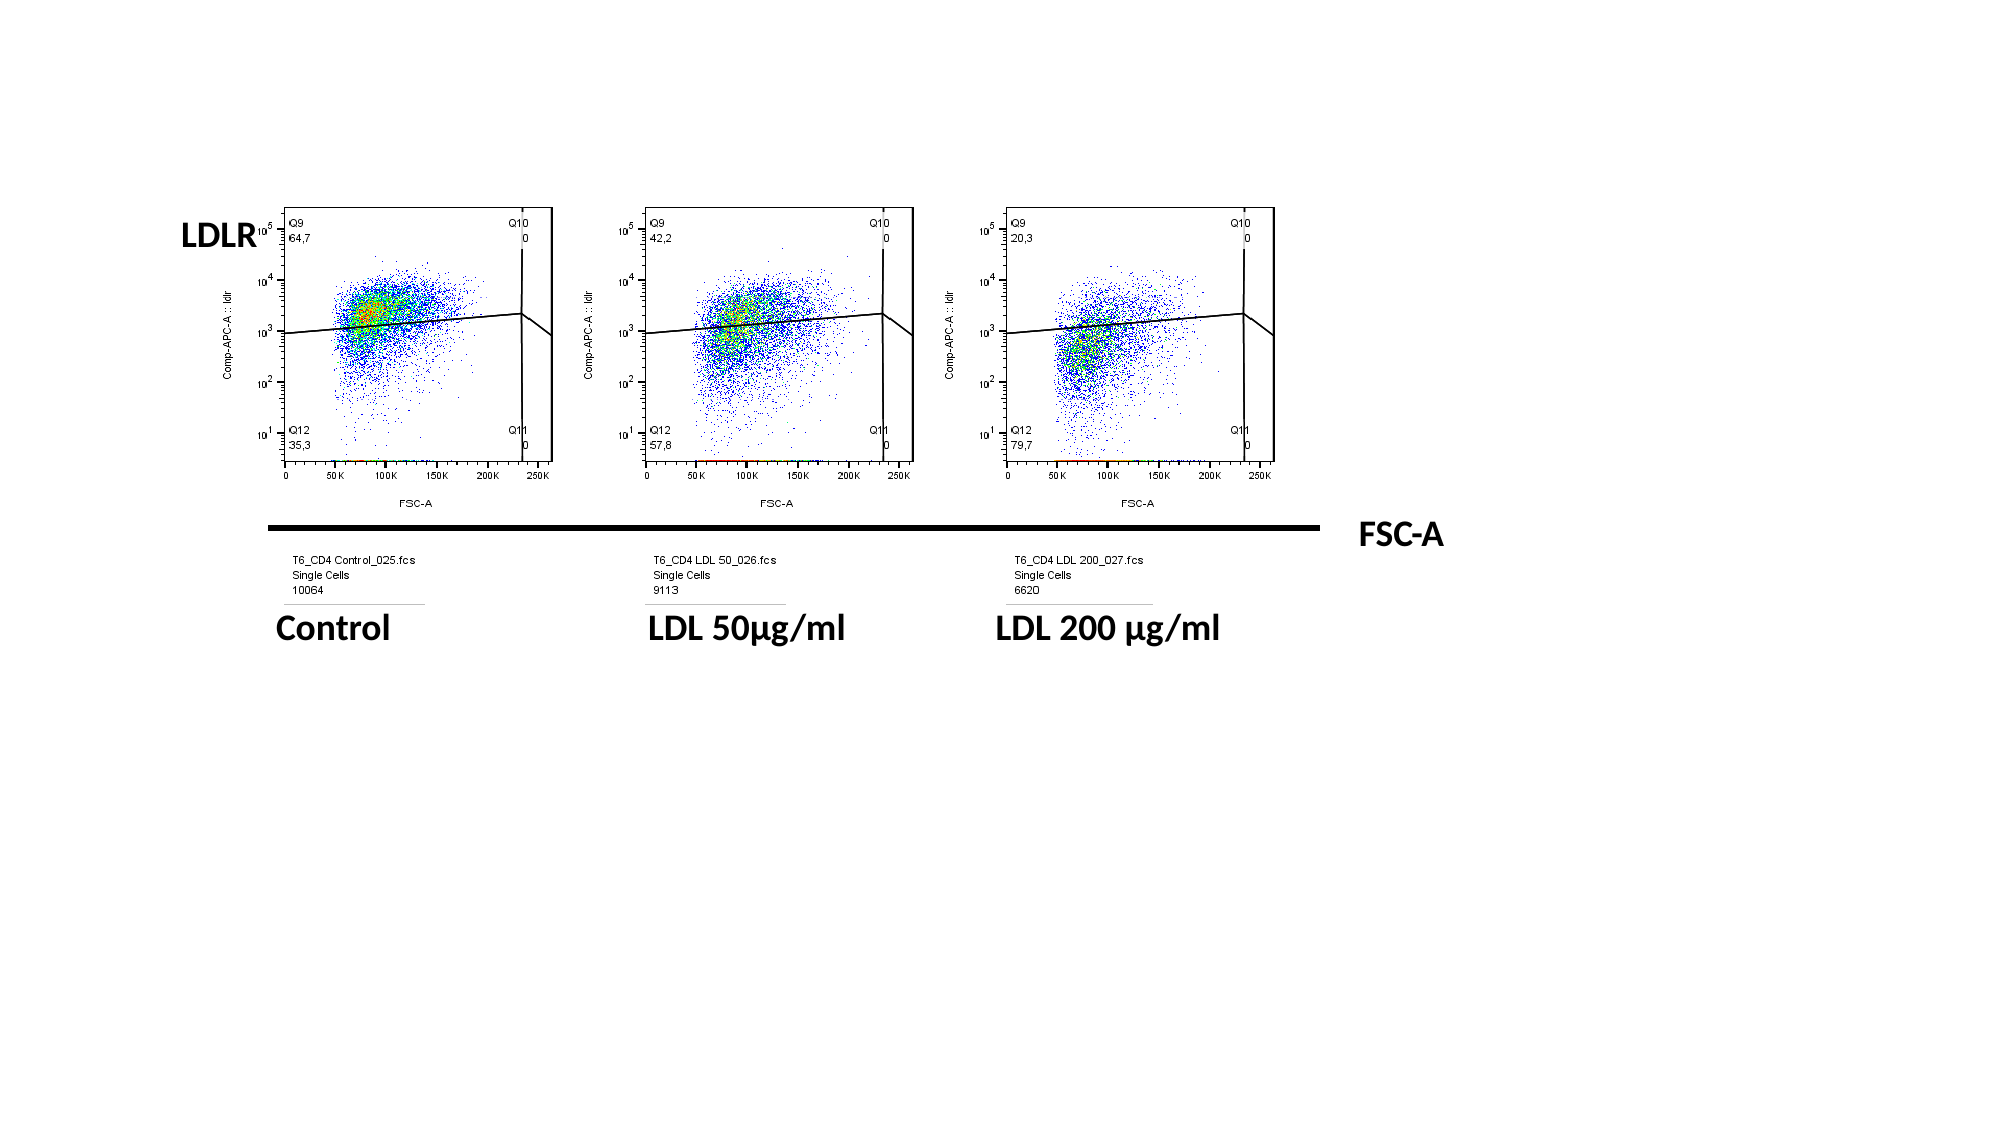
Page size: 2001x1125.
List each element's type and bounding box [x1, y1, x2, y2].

text_box [170, 195, 1456, 648]
